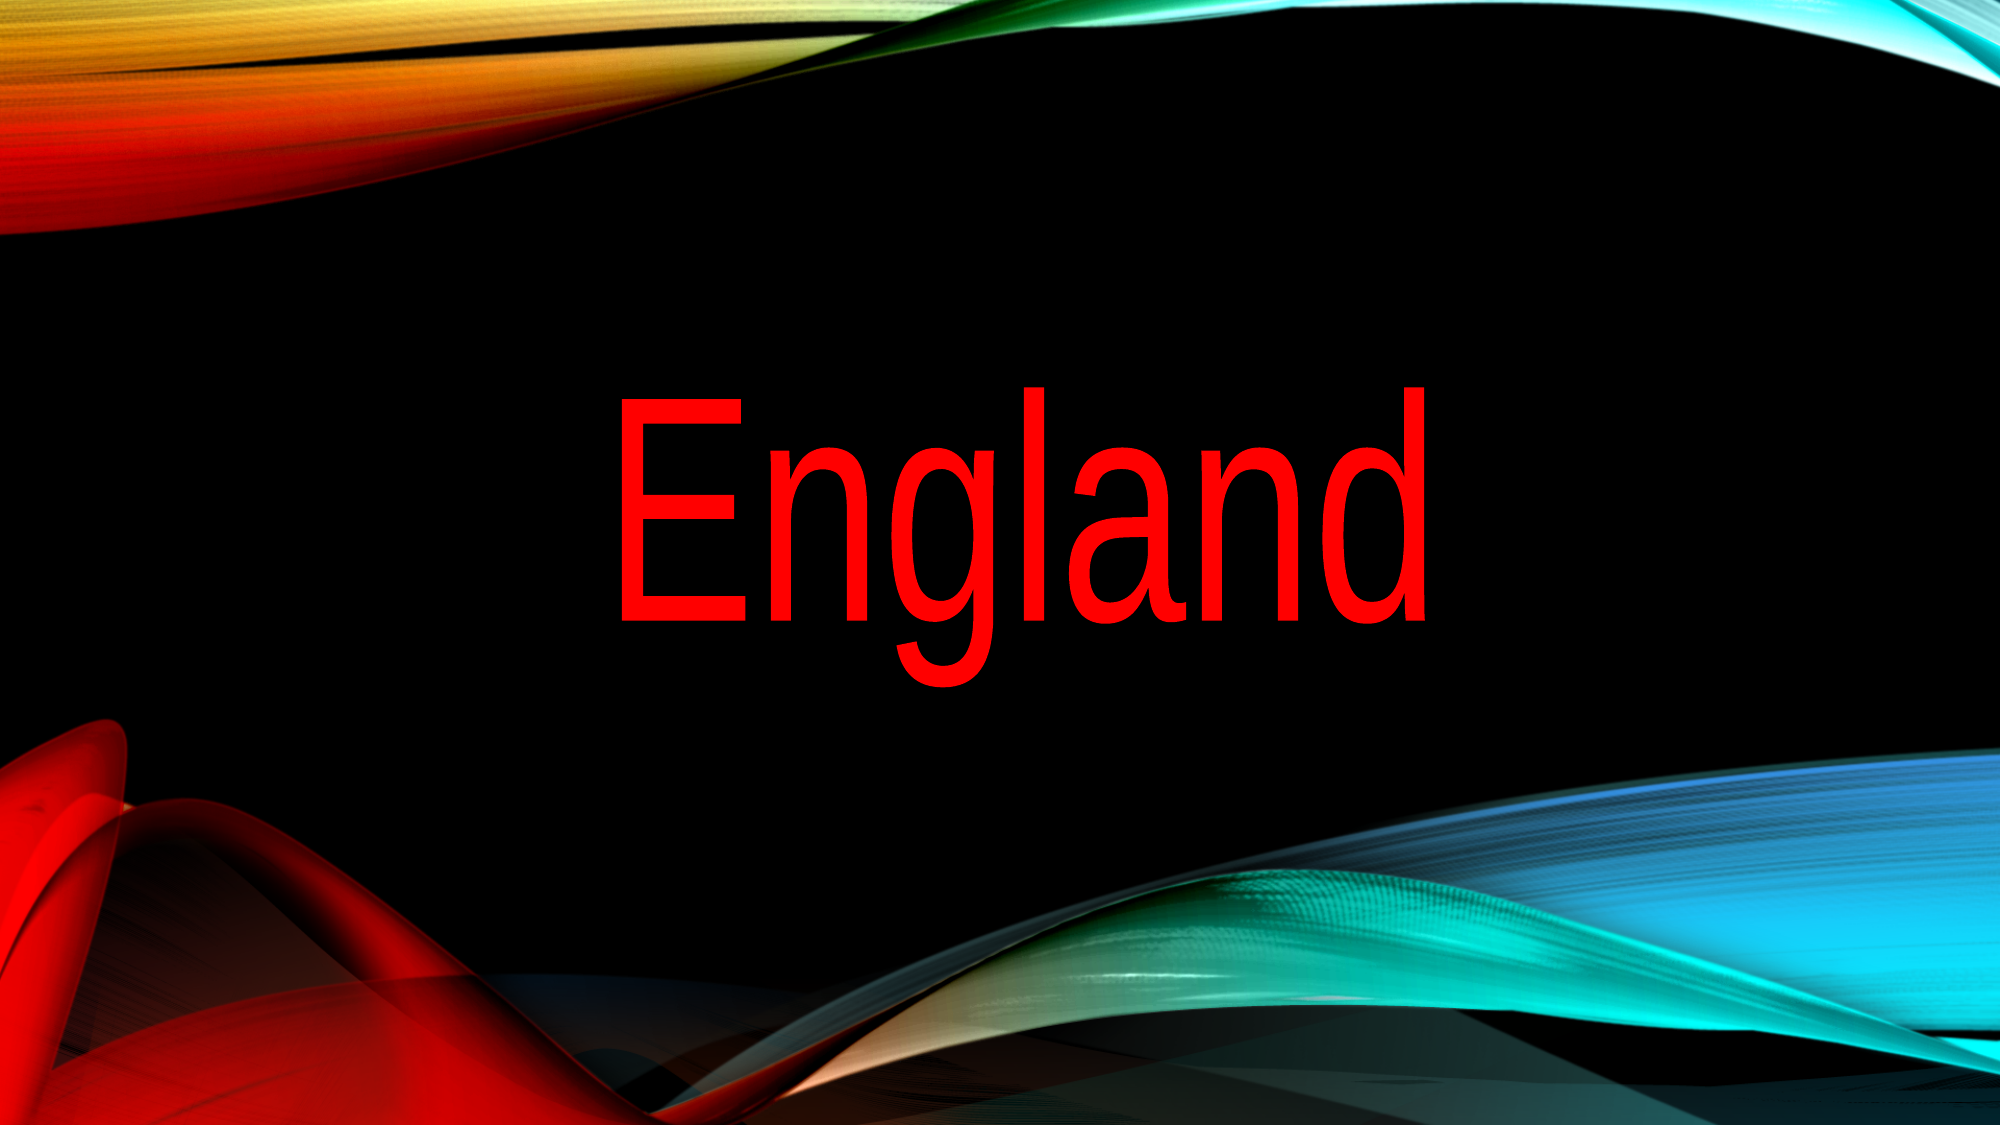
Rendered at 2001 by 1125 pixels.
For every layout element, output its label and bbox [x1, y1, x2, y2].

picture [0, 0, 2000, 237]
picture [0, 717, 2000, 1125]
